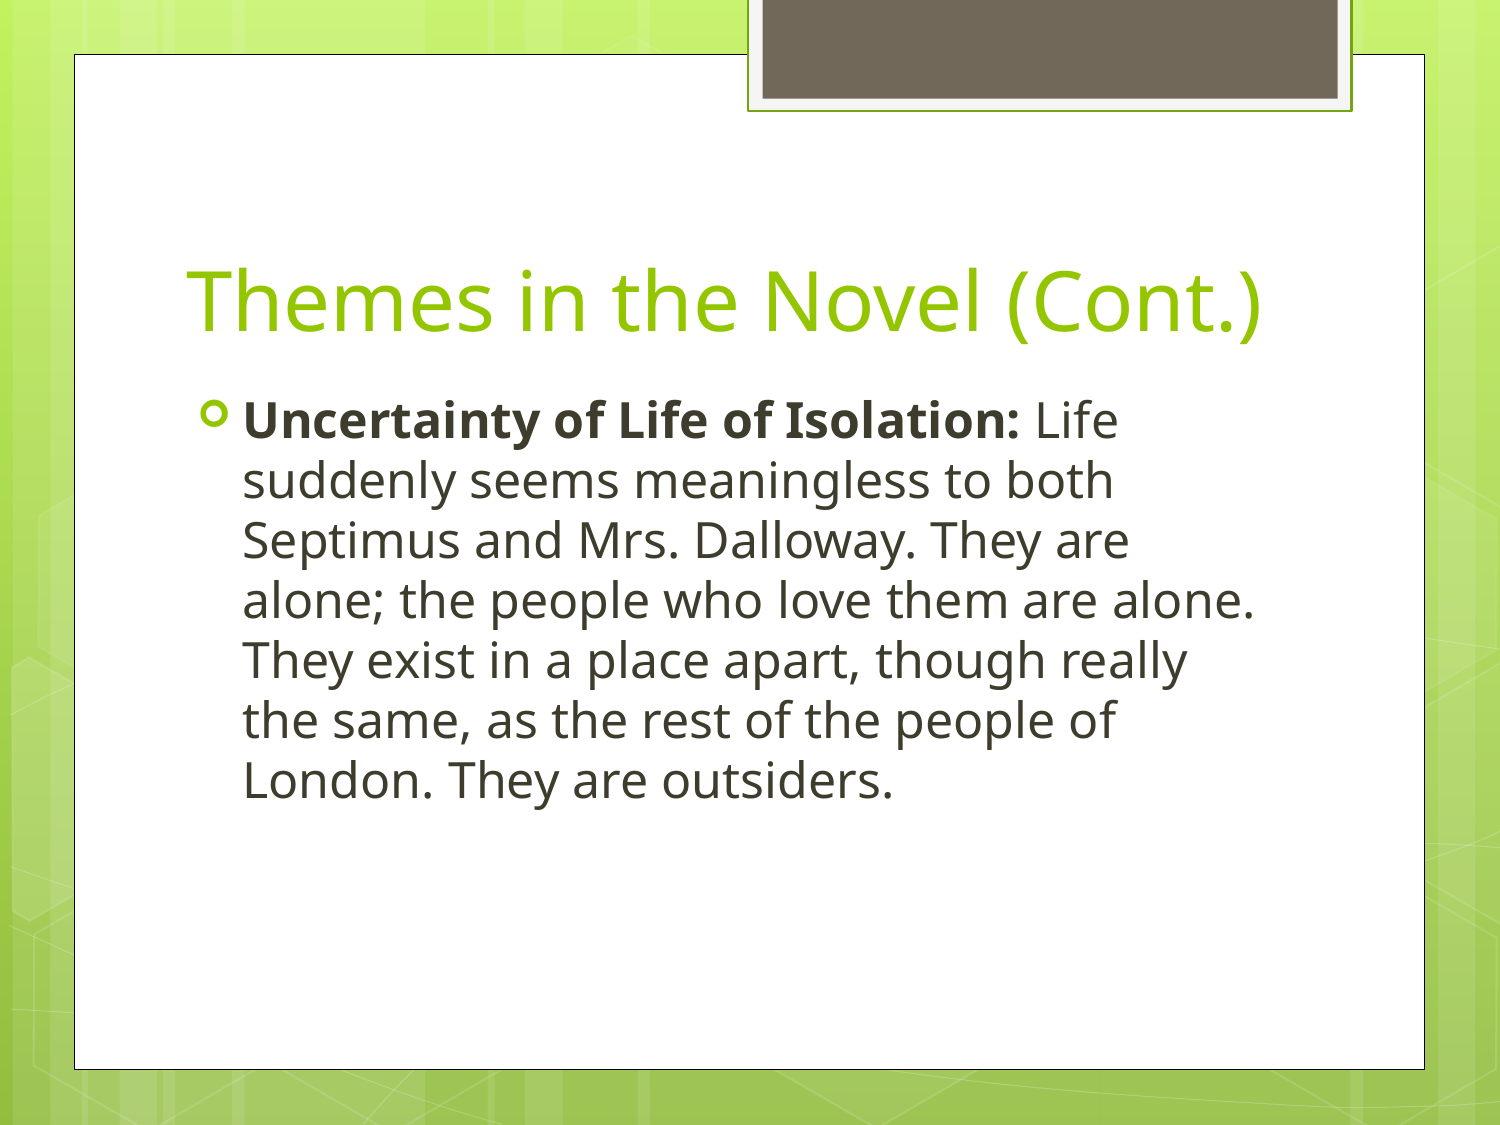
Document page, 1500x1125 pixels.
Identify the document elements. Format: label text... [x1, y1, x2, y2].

list Uncertainty of Life of Isolation: Life suddenly seems meaningless to both Septimus and Mrs. Dalloway. They are alone; the people who love them are alone. They exist in a place apart, though really the same, as the rest of the people of London. They are outsiders. [171, 381, 1283, 957]
title Themes in the Novel (Cont.) [171, 168, 1324, 357]
